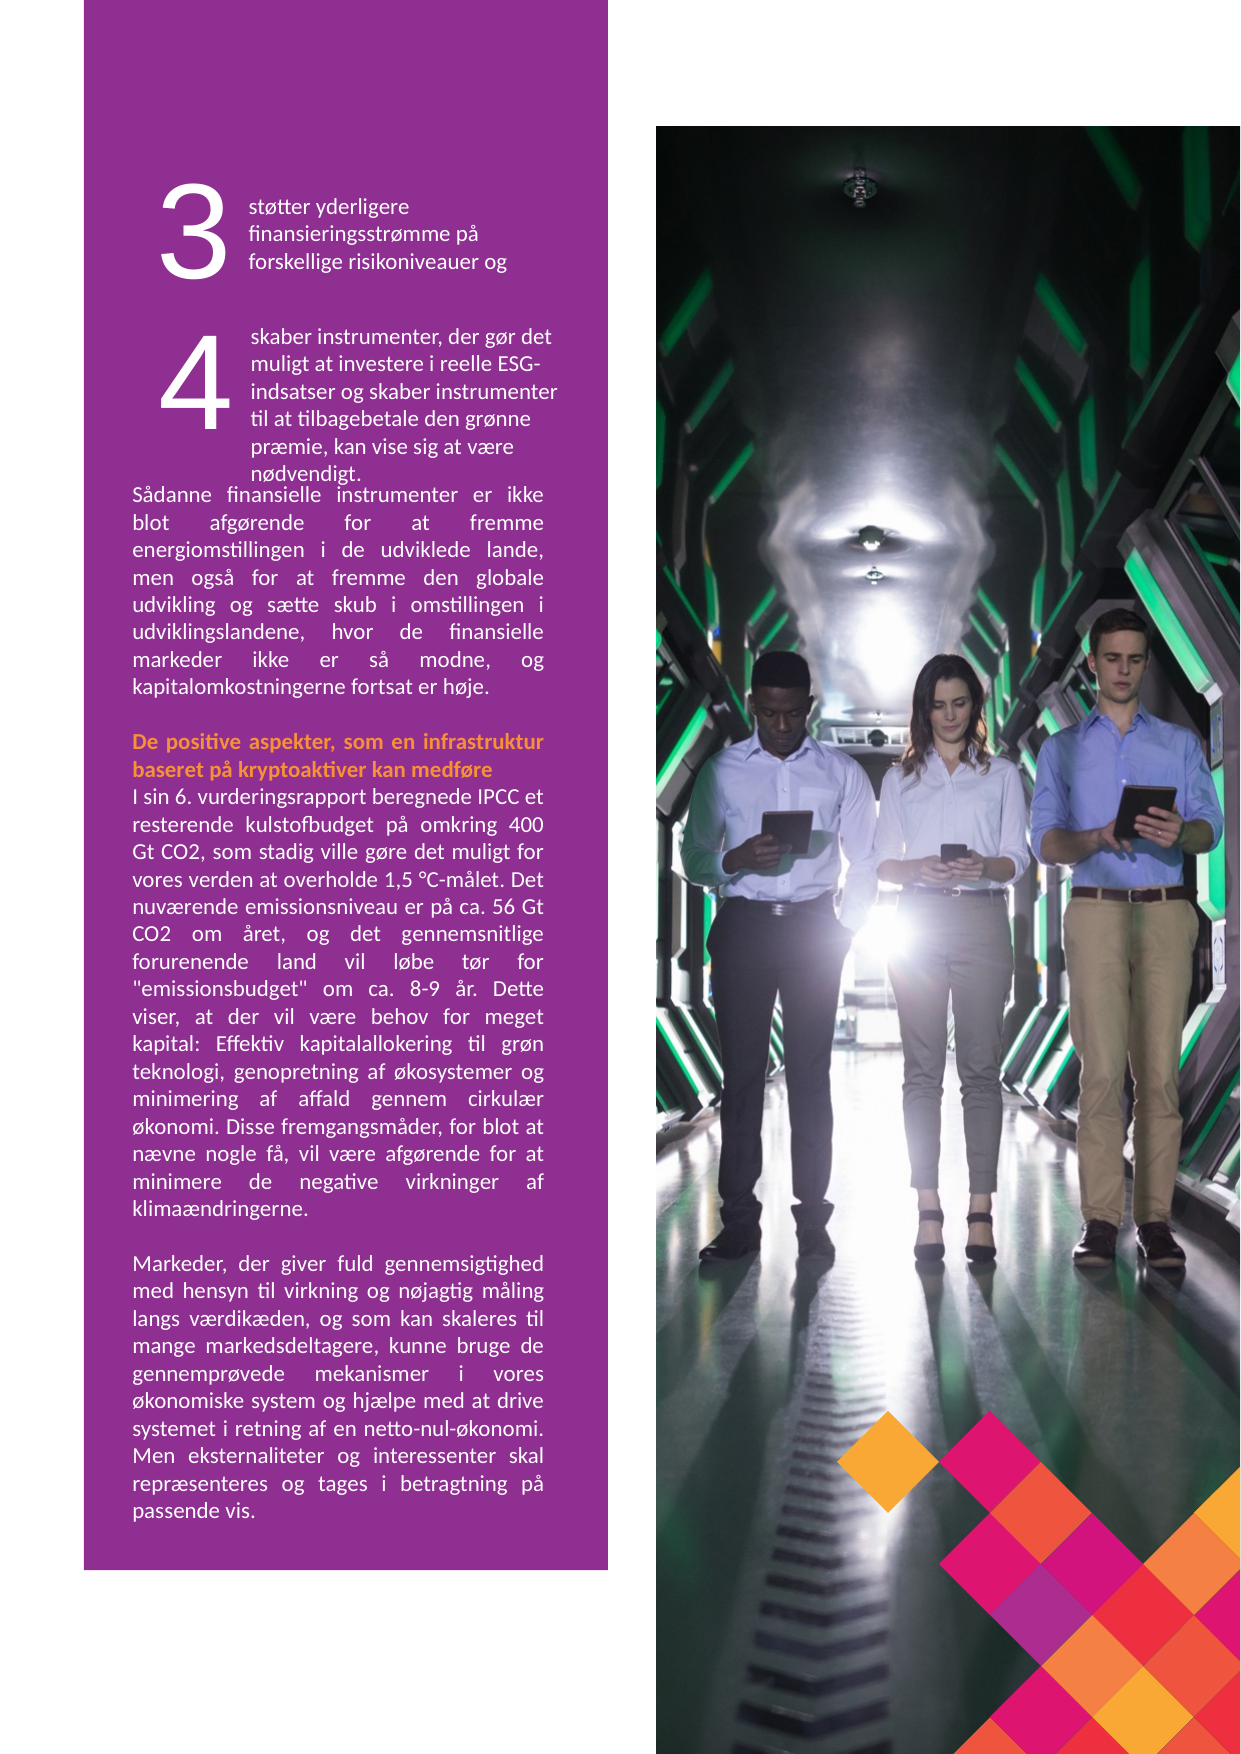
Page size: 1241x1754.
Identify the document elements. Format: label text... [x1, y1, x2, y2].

text_box 4 [143, 287, 251, 465]
text_box Sådanne finansielle instrumenter er ikke blot afgørende for at fremme energiomstillingen i de udviklede lande, men også for at fremme den globale udvikling og sætte skub i omstillingen i udviklingslandene, hvor de finansielle markeder ikke er så modne, og kapitalomkostningerne fortsat er høje. De positive aspekter, som en infrastruktur baseret på kryptoaktiver kan medføre I sin 6. vurderingsrapport beregnede IPCC et resterende kulstofbudget på omkring 400 Gt CO2, som stadig ville gøre det muligt for vores verden at overholde 1,5 °C-målet. Det nuværende emissionsniveau er på ca. 56 Gt CO2 om året, og det gennemsnitlige forurenende land vil løbe tør for "emissionsbudget" om ca. 8-9 år. Dette viser, at der vil være behov for meget kapital: Effektiv kapitalallokering til grøn teknologi, genopretning af økosystemer og minimering af affald gennem cirkulær økonomi. Disse fremgangsmåder, for blot at nævne nogle få, vil være afgørende for at minimere de negative virkninger af klimaændringerne. Markeder, der giver fuld gennemsigtighed med hensyn til virkning og nøjagtig måling langs værdikæden, og som kan skaleres til mange markedsdeltagere, kunne bruge de gennemprøvede mekanismer i vores økonomiske system og hjælpe med at drive systemet i retning af en netto-nul-økonomi. Men eksternaliteter og interessenter skal repræsenteres og tages i betragtning på passende vis. [117, 472, 560, 1503]
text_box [851, 1410, 1241, 1754]
text_box 3 [141, 136, 249, 314]
picture [656, 126, 1241, 1754]
text_box støtter yderligere finansieringsstrømme på forskellige risikoniveauer og [249, 183, 588, 264]
text_box skaber instrumenter, der gør det muligt at investere i reelle ESG-indsatser og skaber instrumenter til at tilbagebetale den grønne præmie, kan vise sig at være nødvendigt. [251, 313, 590, 446]
